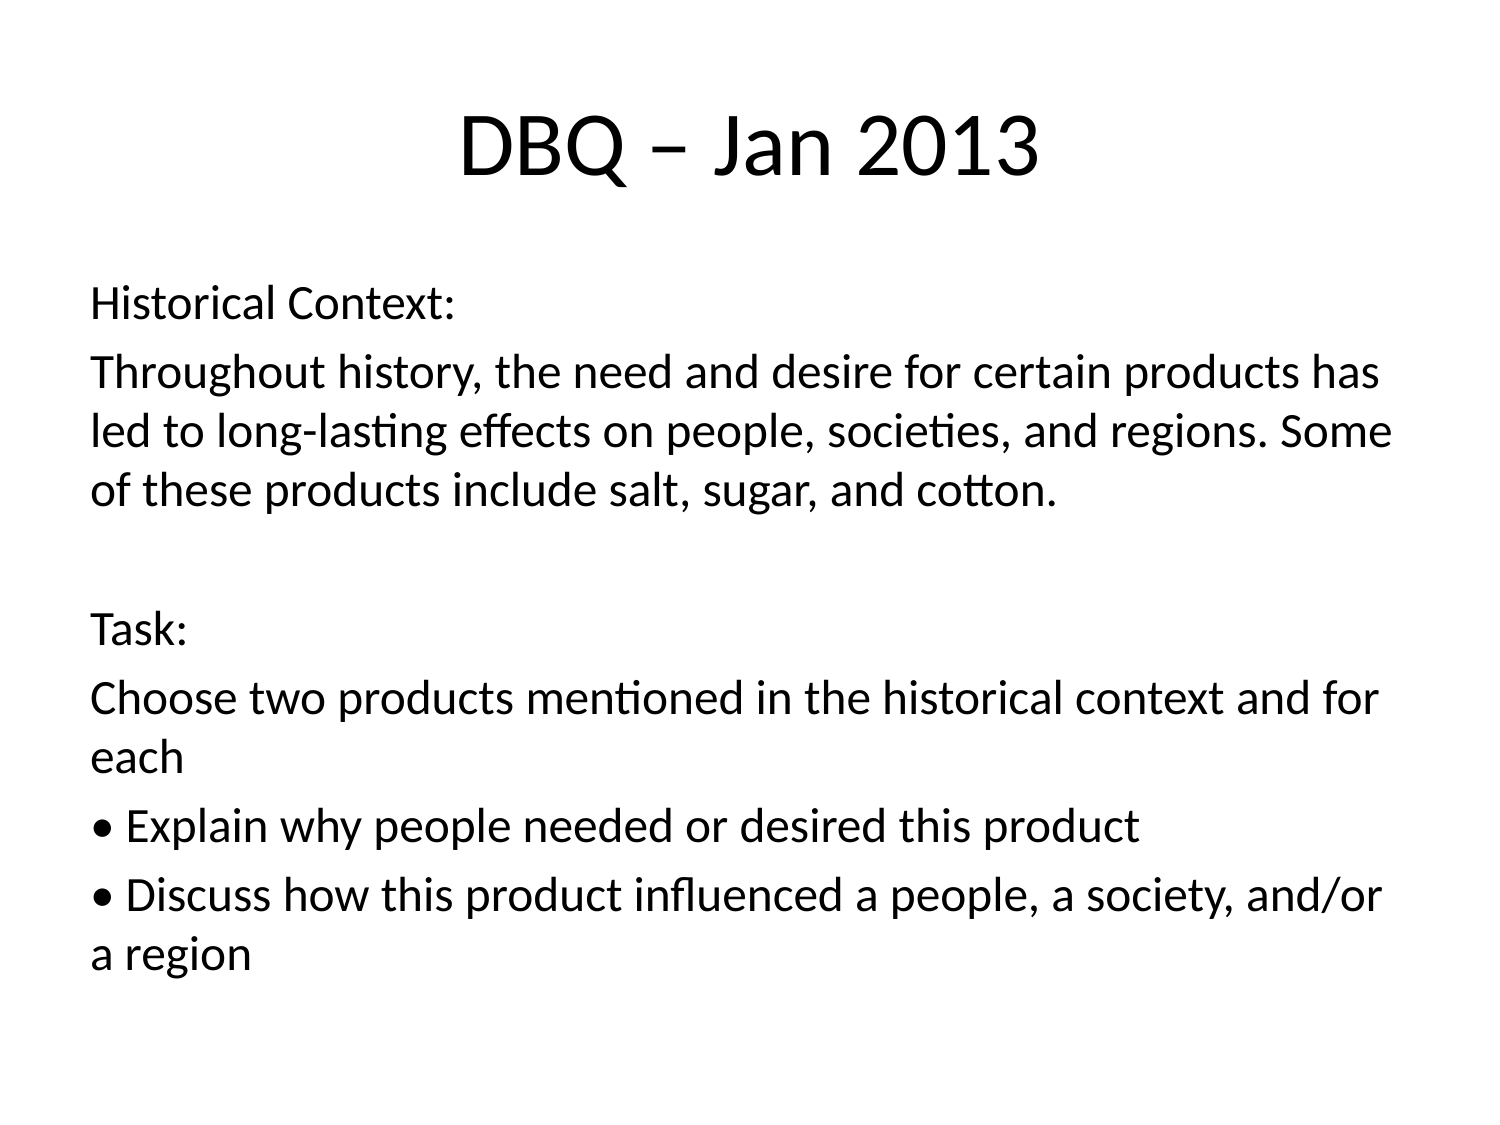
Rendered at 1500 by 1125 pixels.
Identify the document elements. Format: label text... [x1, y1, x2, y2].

title DBQ – Jan 2013 [75, 45, 1425, 233]
list Historical Context: Throughout history, the need and desire for certain products has led to long-lasting effects on people, societies, and regions. Some of these products include salt, sugar, and cotton. Task: Choose two products mentioned in the historical context and for each • Explain why people needed or desired this product • Discuss how this product influenced a people, a society, and/or a region [75, 262, 1425, 1005]
